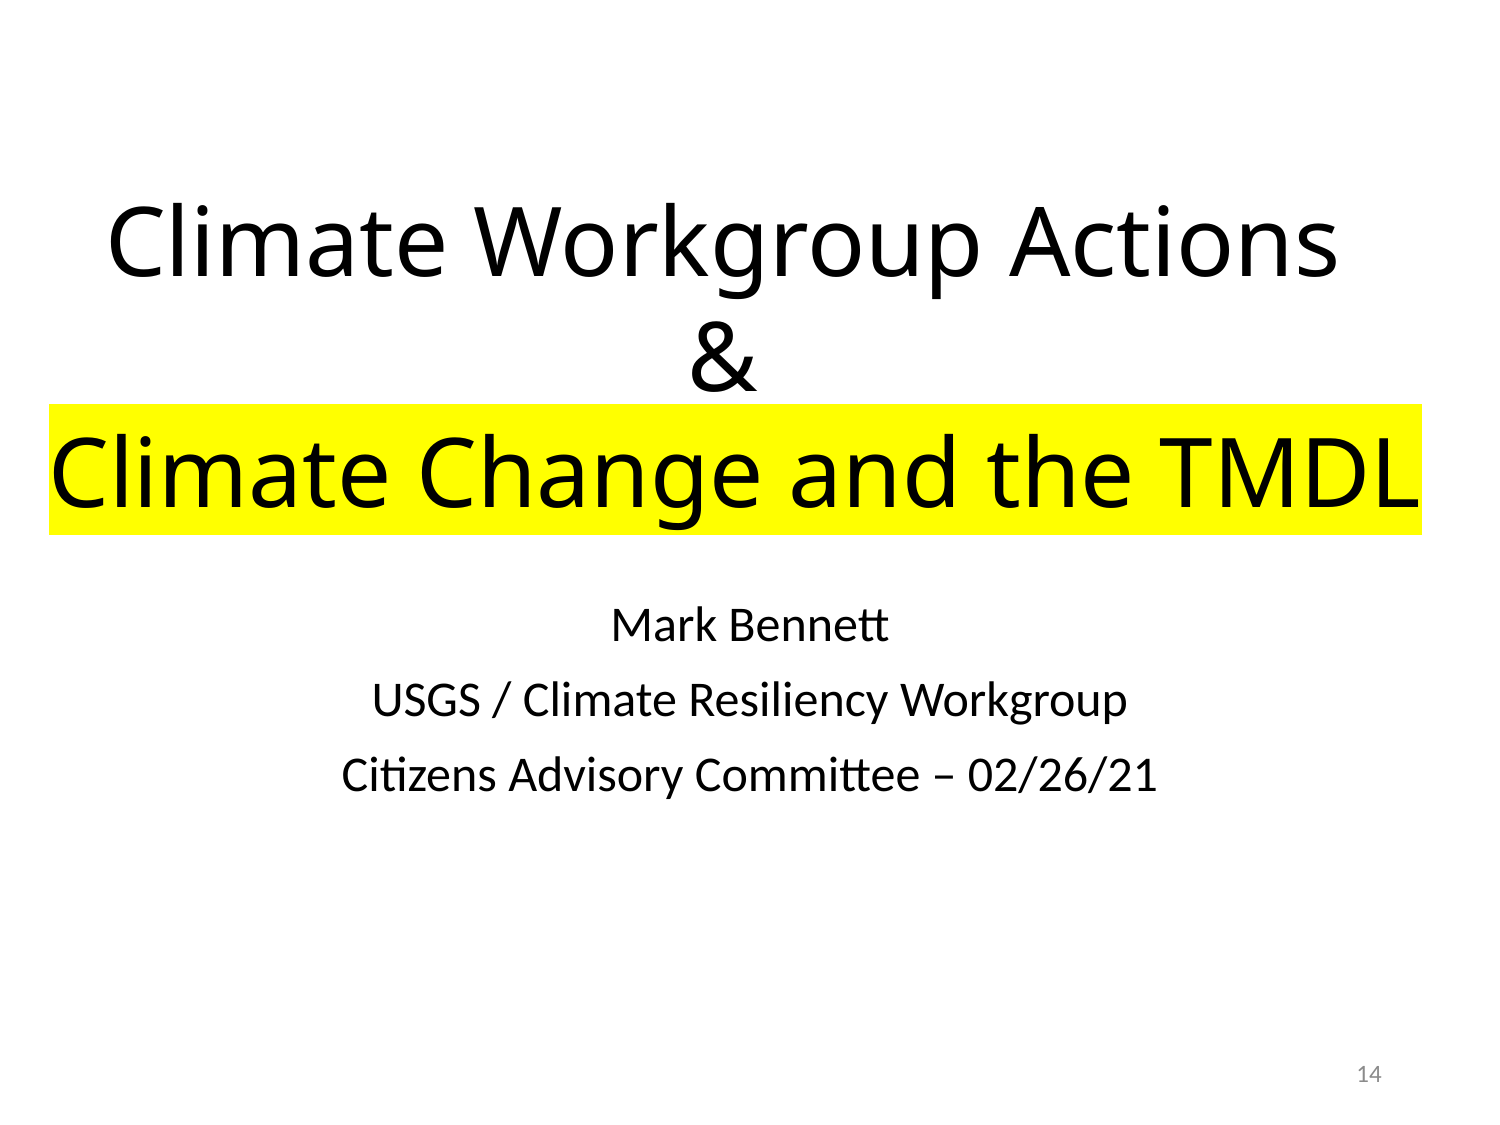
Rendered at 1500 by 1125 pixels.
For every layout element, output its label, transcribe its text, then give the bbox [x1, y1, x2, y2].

subtitle Mark Bennett USGS / Climate Resiliency Workgroup Citizens Advisory Committee – 02/26/21 [187, 590, 1313, 863]
slide_number 14 [1059, 1042, 1397, 1103]
title Climate Workgroup Actions & Climate Change and the TMDL [29, 132, 1441, 535]
